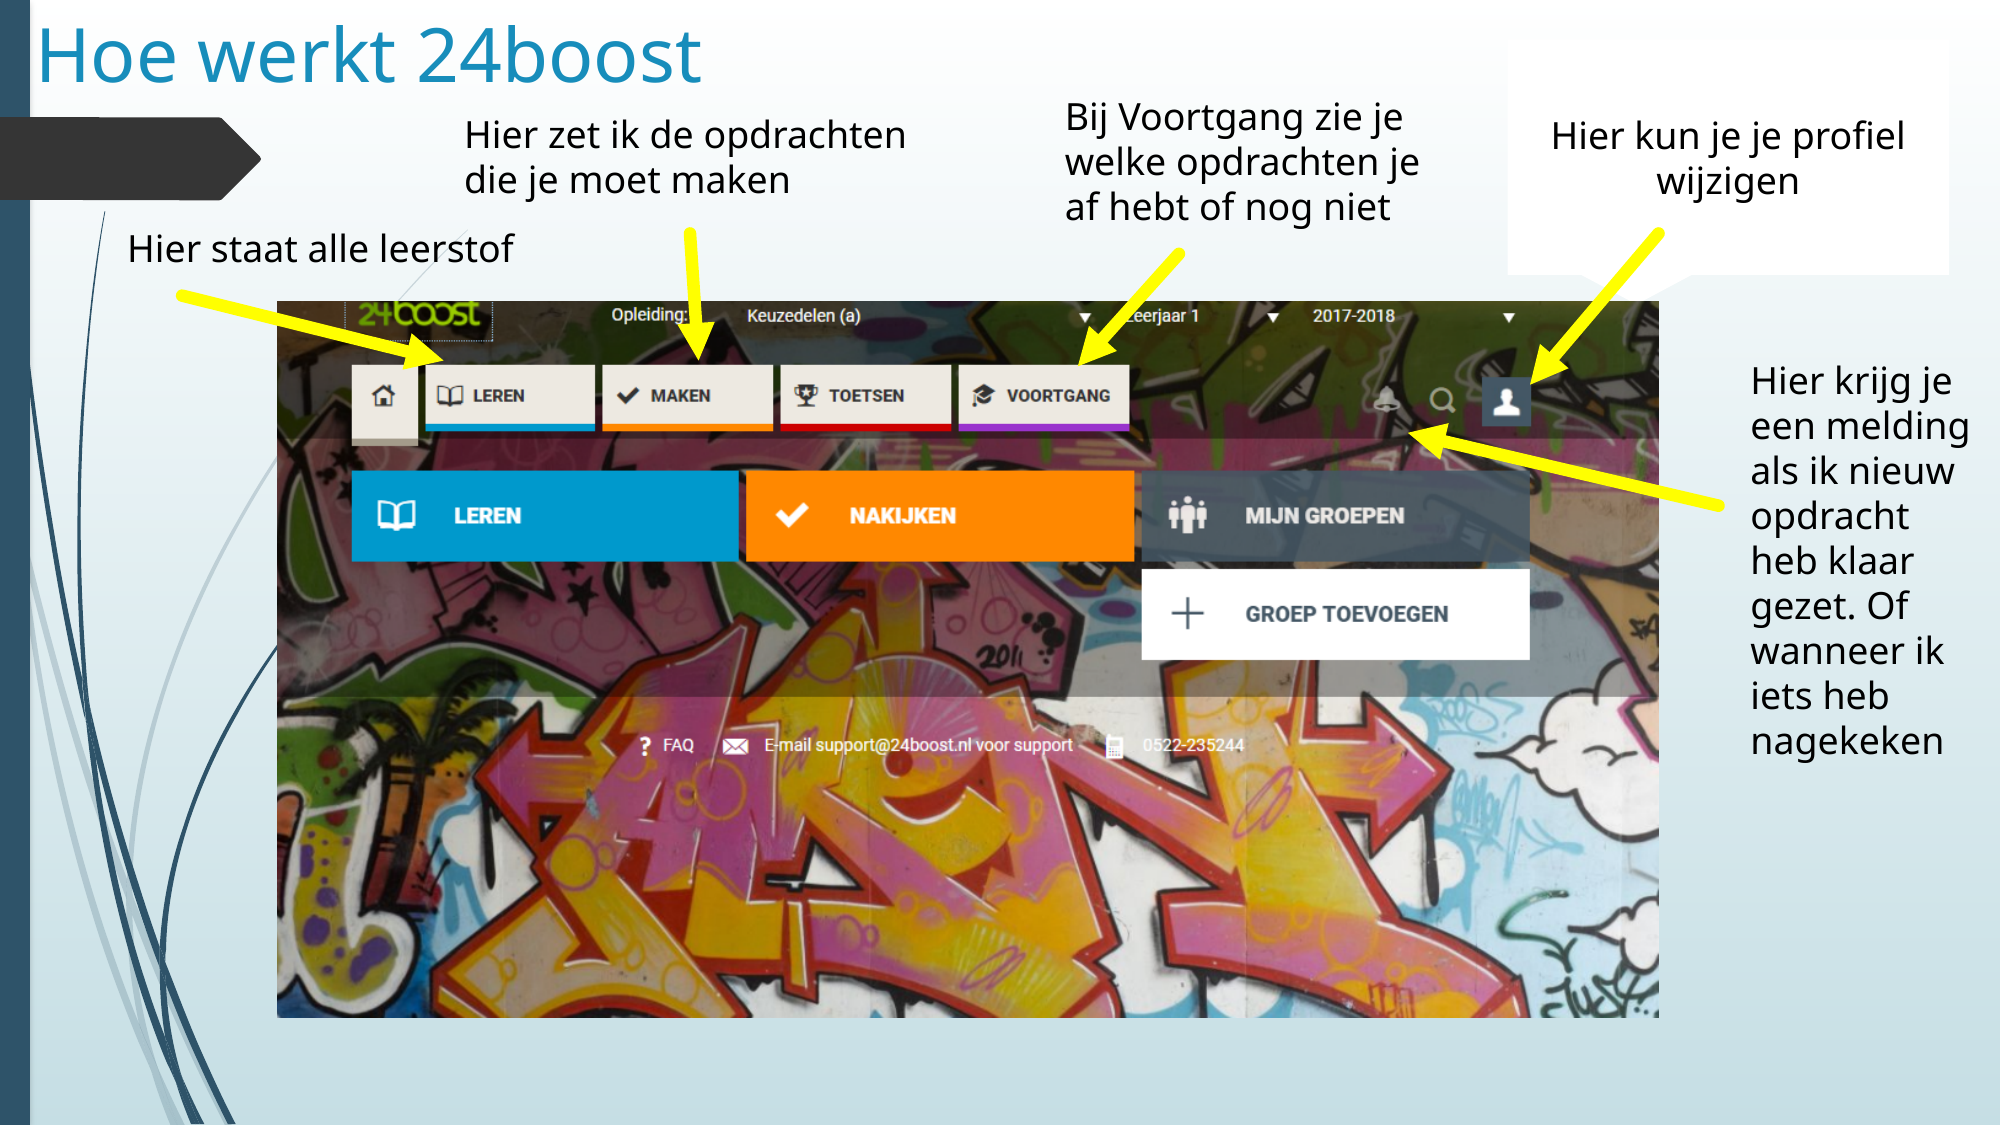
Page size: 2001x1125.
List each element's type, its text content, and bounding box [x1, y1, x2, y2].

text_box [181, 295, 444, 361]
text_box Bij Voortgang zie je welke opdrachten je af hebt of nog niet [1050, 85, 1460, 236]
text_box Hier krijg je een melding als ik nieuw opdracht heb klaar gezet. Of wanneer ik iets heb nagekeken [1735, 349, 2000, 770]
text_box Hier kun je je profiel wijzigen [1506, 37, 1951, 292]
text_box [1077, 253, 1180, 367]
text_box Hier staat alle leerstof [112, 217, 738, 277]
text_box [1529, 233, 1659, 386]
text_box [1407, 432, 1719, 506]
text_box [689, 233, 699, 361]
title Hoe werkt 24boost [20, 0, 1482, 211]
picture [276, 301, 1659, 1018]
text_box Hier zet ik de opdrachten die je moet maken [449, 104, 968, 209]
